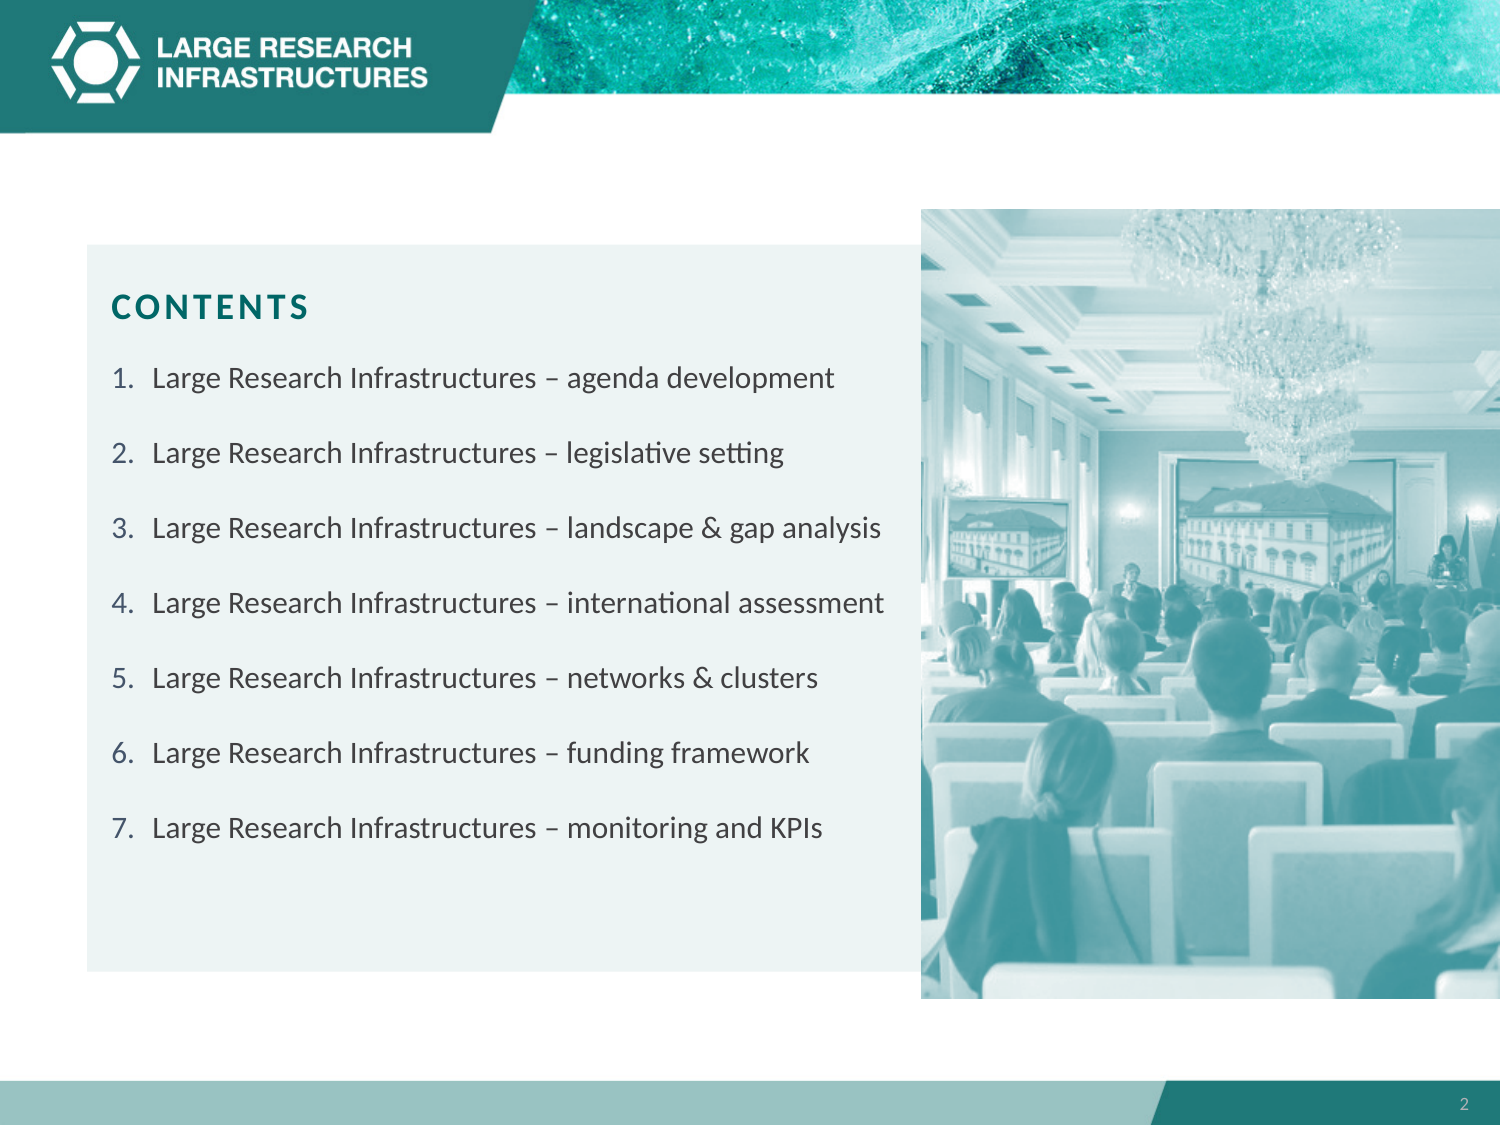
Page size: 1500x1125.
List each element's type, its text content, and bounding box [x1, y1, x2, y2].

title contents [111, 287, 959, 372]
list Large Research Infrastructures – agenda development Large Research Infrastructures – legislative setting Large Research Infrastructures – landscape & gap analysis Large Research Infrastructures – international assessment Large Research Infrastructures – networks & clusters Large Research Infrastructures – funding framework Large Research Infrastructures – monitoring and KPIs [111, 356, 899, 908]
picture [0, 0, 1500, 1125]
slide_number 2 [1291, 1081, 1485, 1125]
